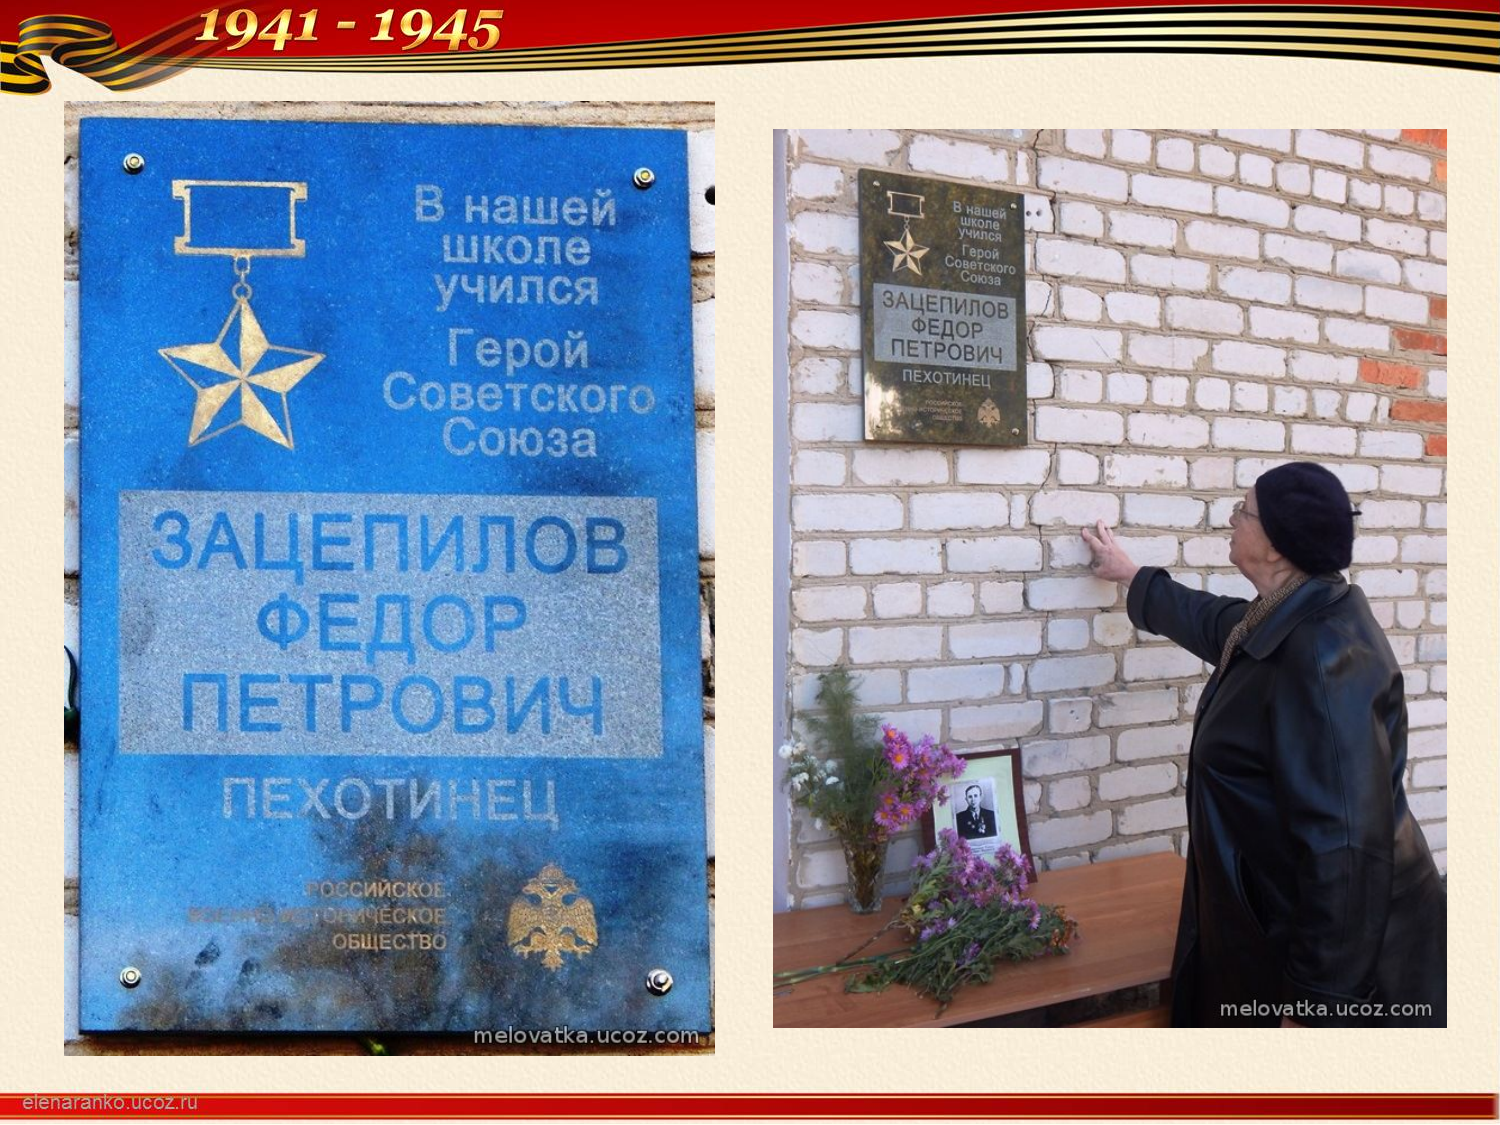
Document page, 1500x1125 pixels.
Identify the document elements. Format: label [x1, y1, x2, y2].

picture [0, 0, 1500, 1125]
list [773, 129, 1448, 1028]
